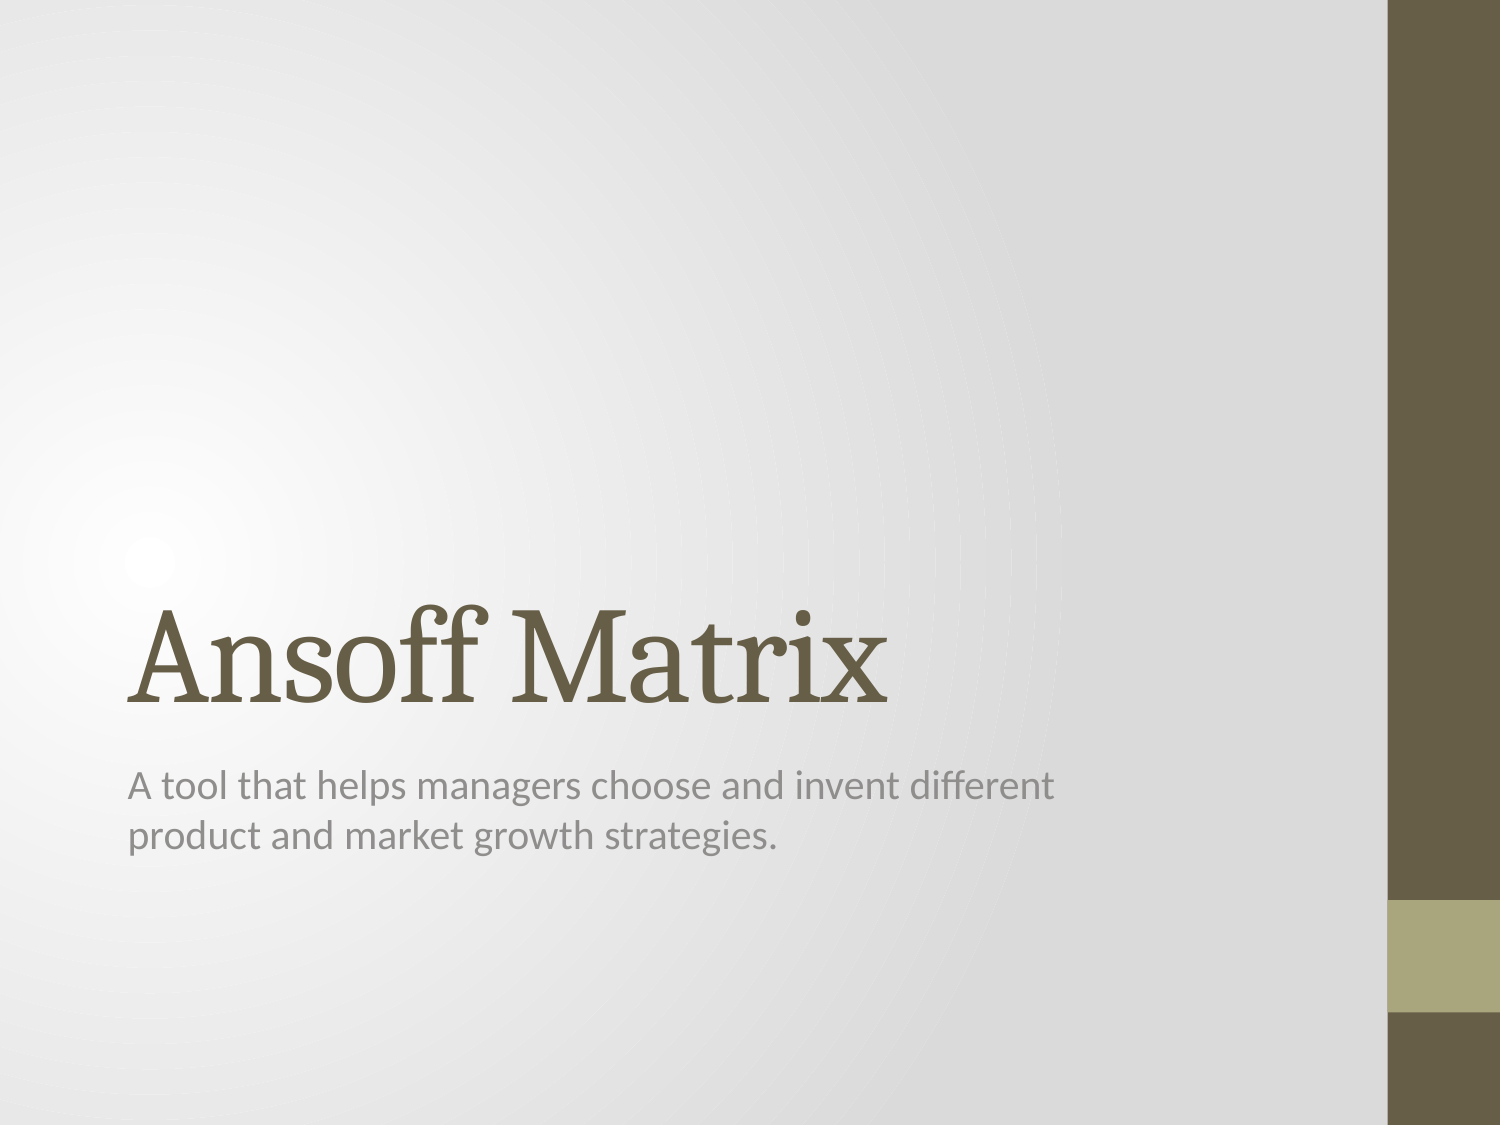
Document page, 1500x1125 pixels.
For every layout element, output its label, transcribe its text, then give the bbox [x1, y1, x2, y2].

subtitle A tool that helps managers choose and invent different product and market growth strategies. [112, 750, 1173, 925]
title Ansoff Matrix [112, 312, 1350, 738]
